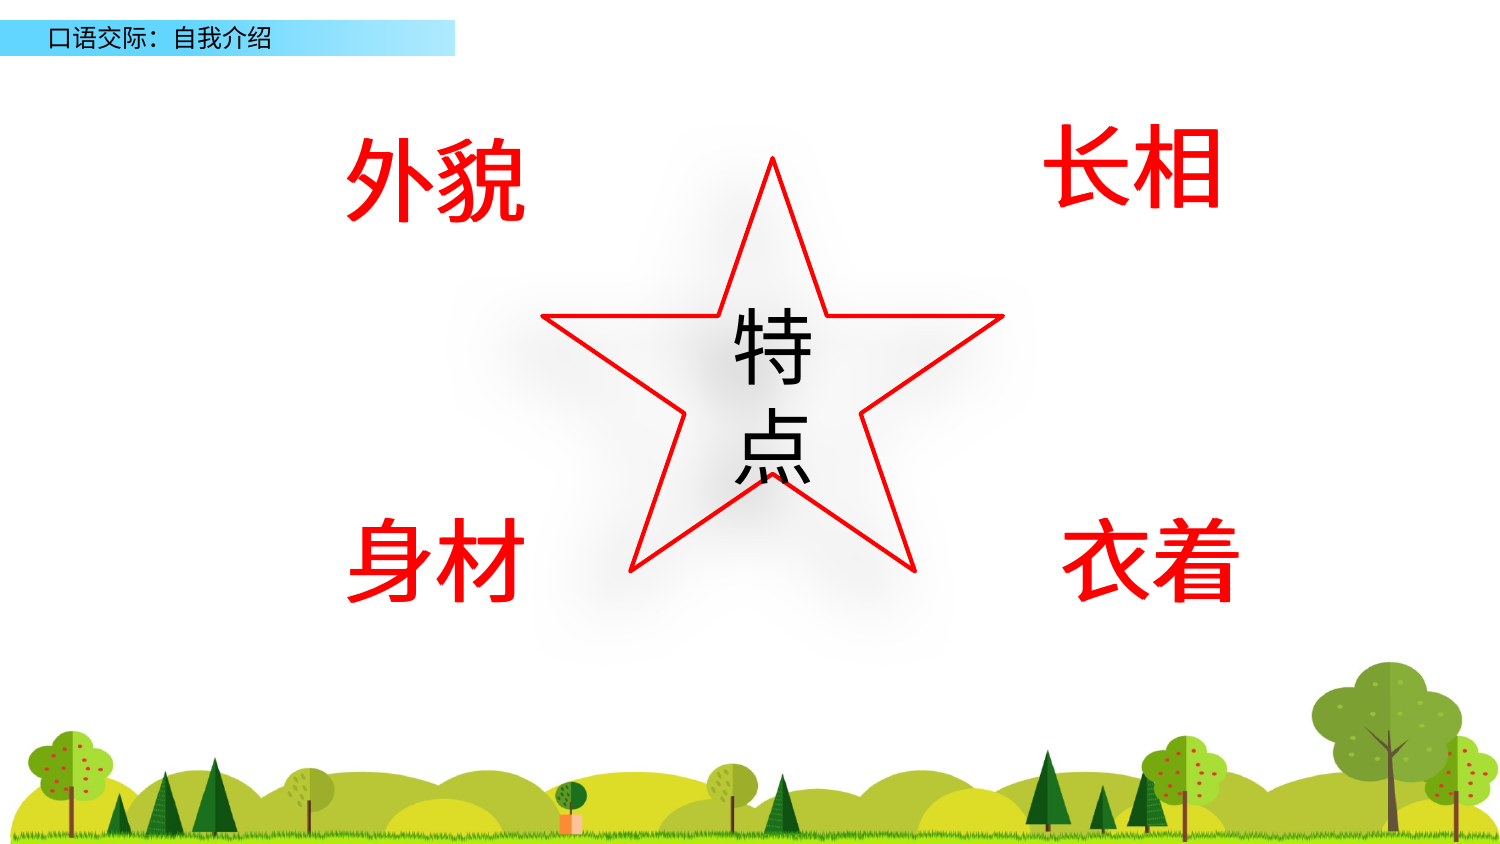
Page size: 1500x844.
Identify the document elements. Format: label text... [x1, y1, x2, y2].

text_box 身材 [330, 496, 663, 622]
text_box 外貌 [330, 116, 663, 241]
text_box 衣着 [1046, 496, 1379, 622]
text_box 长相 [1026, 102, 1359, 228]
picture [10, 654, 1500, 844]
text_box 特点 [540, 155, 1005, 574]
